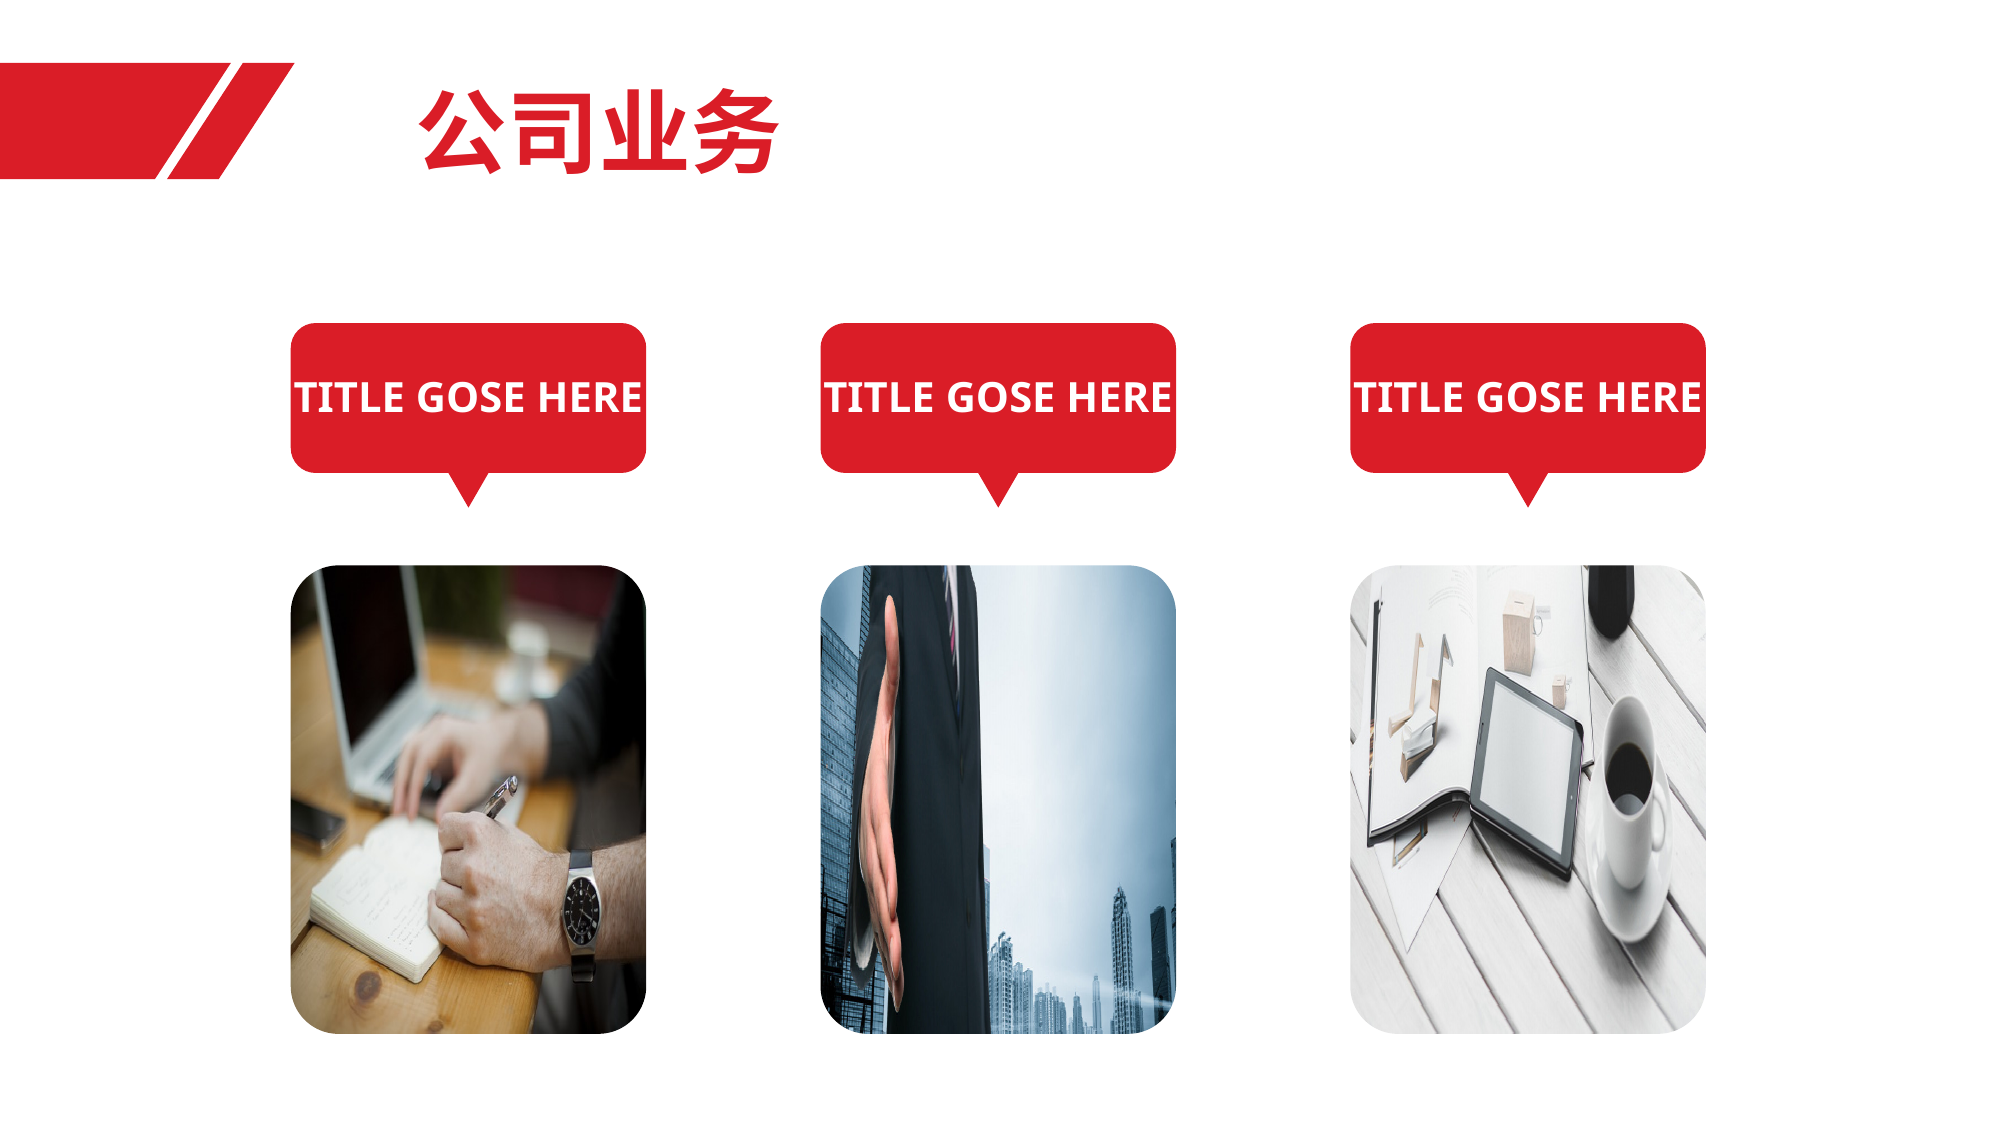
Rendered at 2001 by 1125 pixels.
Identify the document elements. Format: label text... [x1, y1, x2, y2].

text_box 公司业务 [401, 67, 798, 193]
text_box [289, 428, 648, 510]
text_box [289, 321, 648, 363]
text_box [1349, 321, 1707, 363]
text_box TITLE GOSE HERE [278, 363, 659, 428]
text_box [289, 564, 648, 1035]
text_box [1349, 564, 1707, 1035]
text_box [1349, 428, 1707, 510]
text_box [819, 429, 1178, 510]
text_box [819, 564, 1178, 1035]
text_box TITLE GOSE HERE [808, 363, 1188, 429]
text_box TITLE GOSE HERE [1338, 363, 1718, 428]
text_box [819, 321, 1178, 363]
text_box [0, 62, 295, 180]
